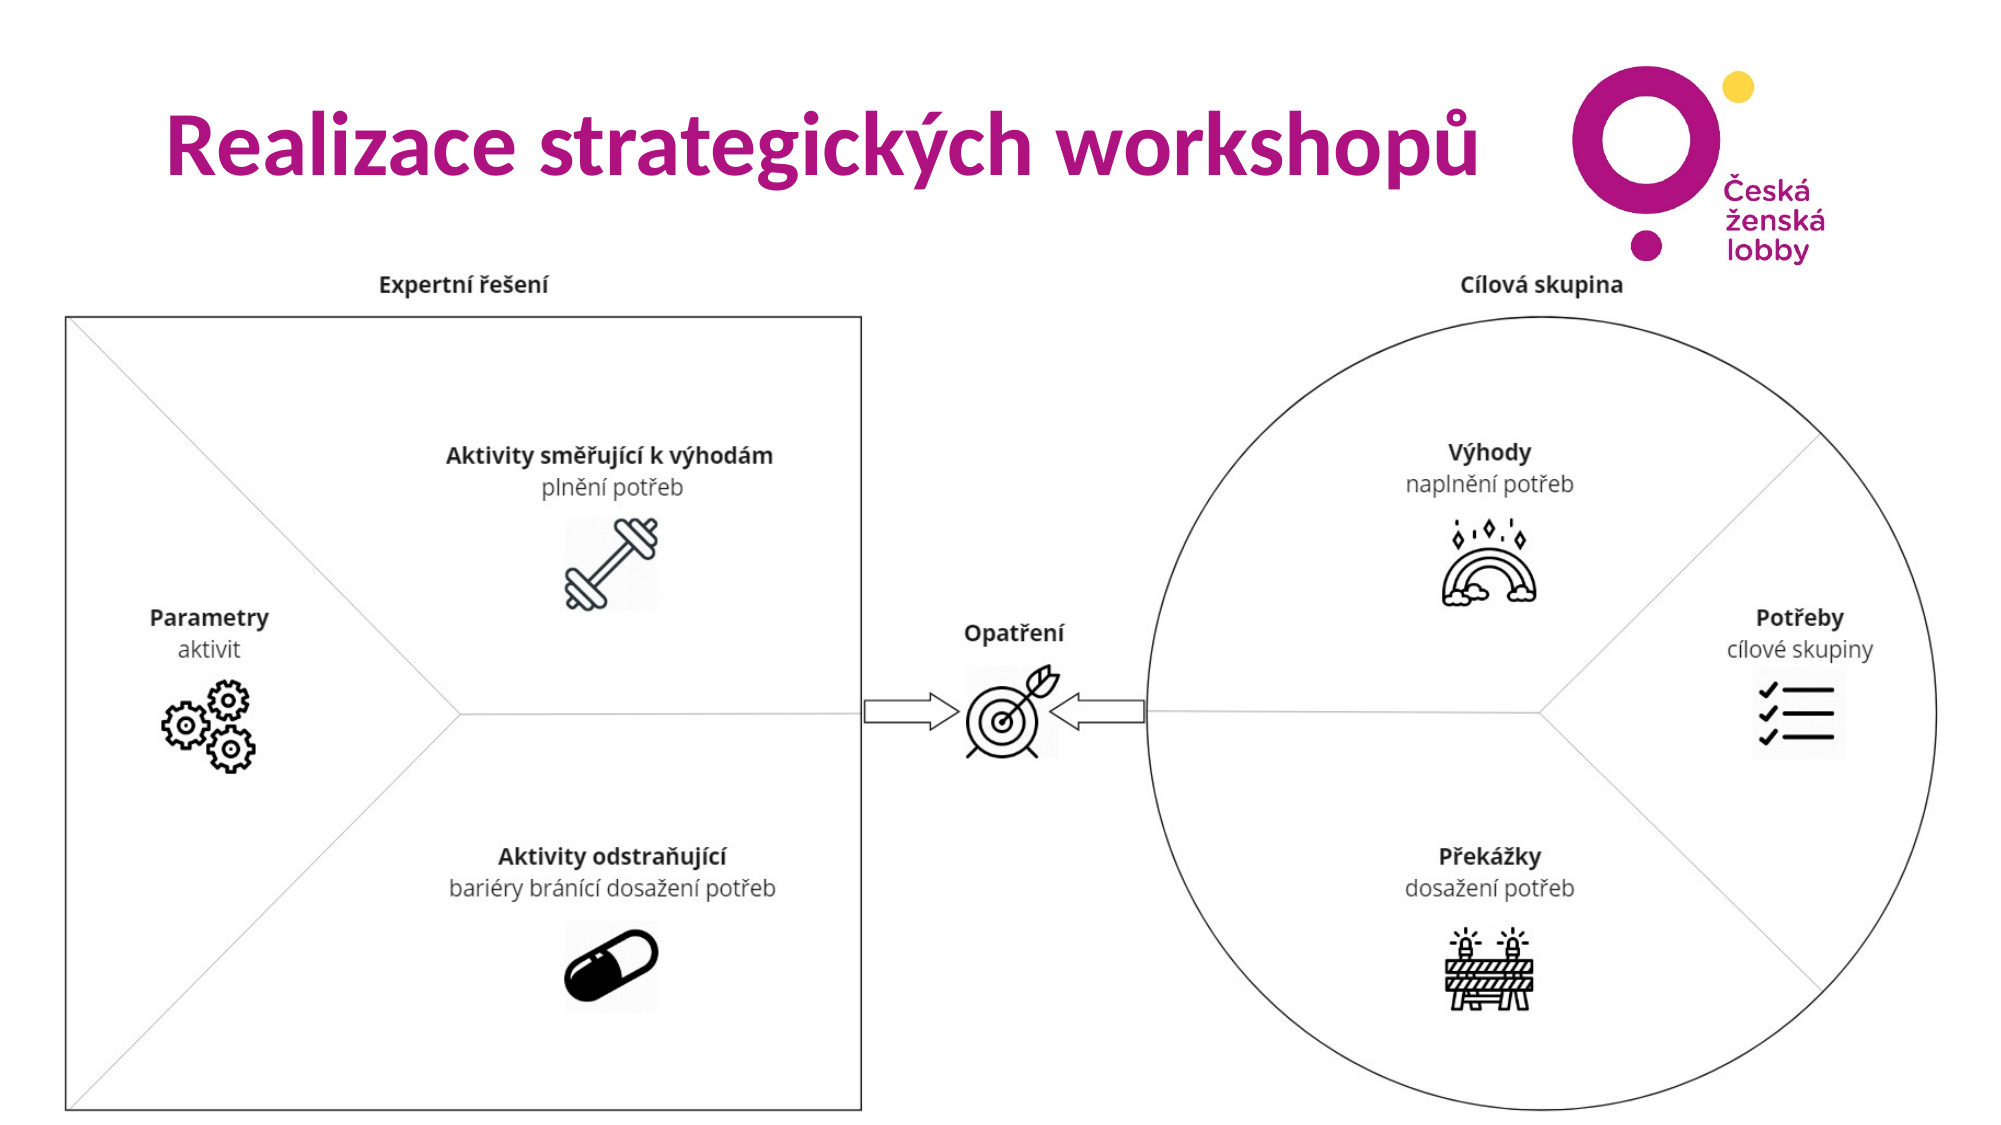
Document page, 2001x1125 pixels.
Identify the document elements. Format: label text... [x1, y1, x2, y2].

picture [52, 30, 1948, 1125]
title Realizace strategických workshopů [99, 45, 1550, 233]
